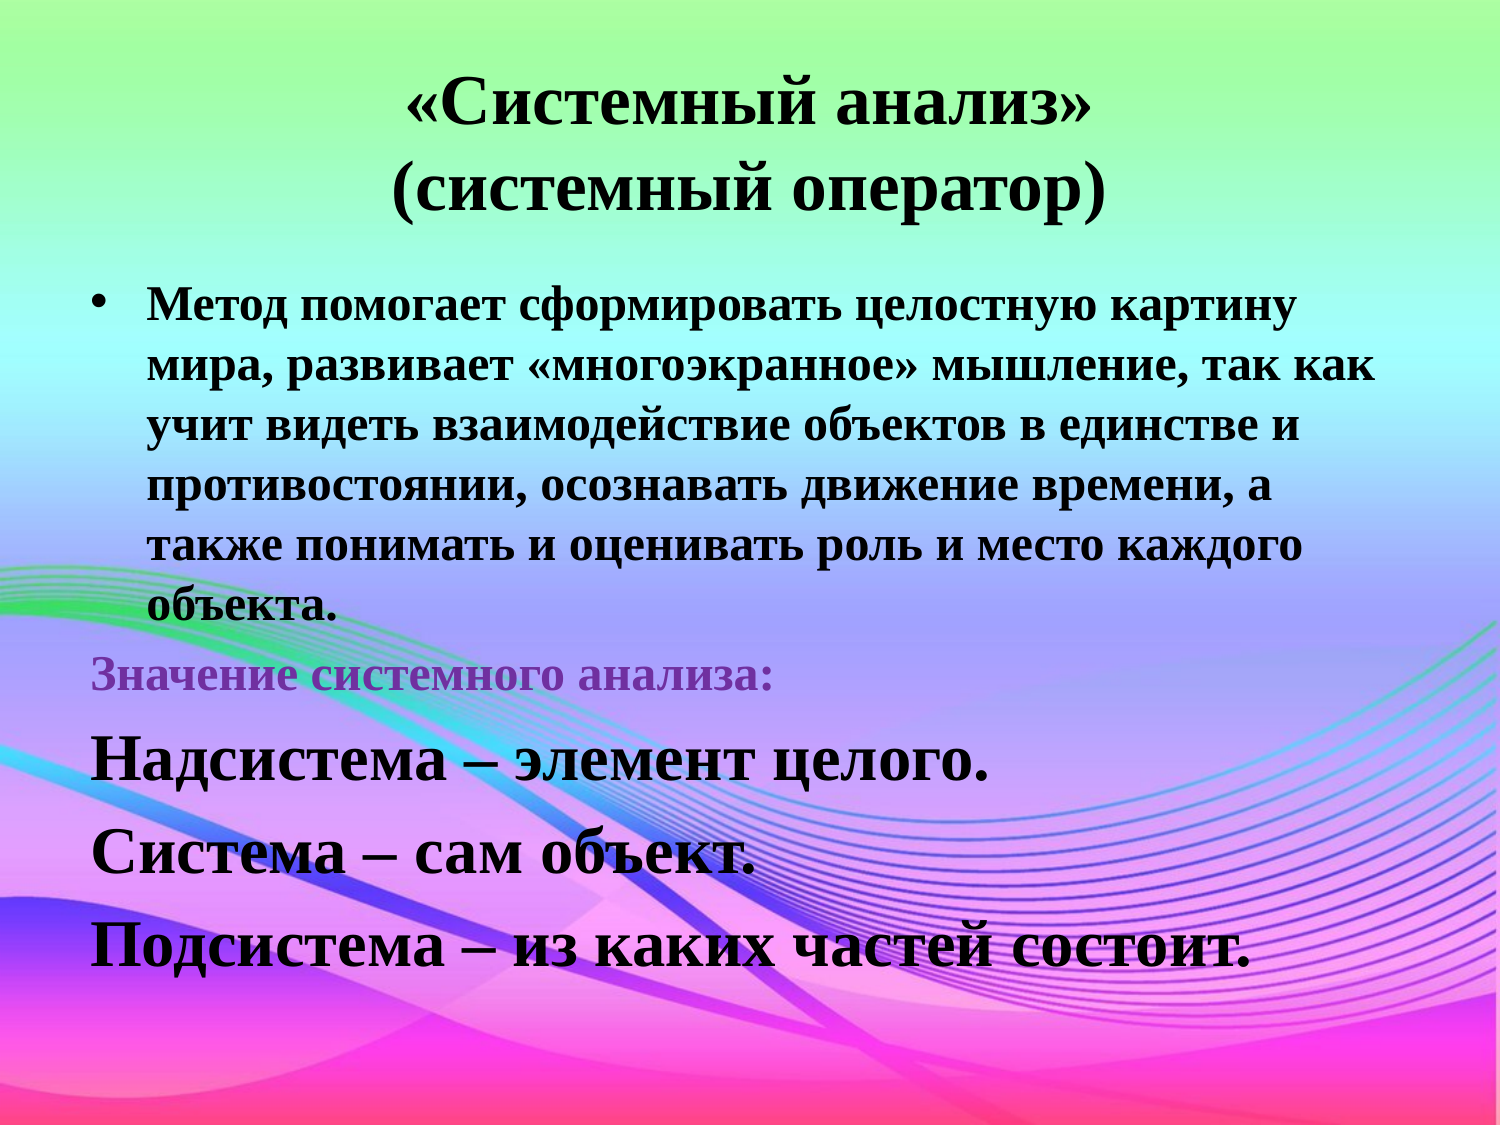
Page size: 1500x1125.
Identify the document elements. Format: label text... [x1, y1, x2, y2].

picture [0, 0, 1500, 1125]
list Метод помогает сформировать целостную картину мира, развивает «многоэкранное» мышление, так как учит видеть взаимодействие объектов в единстве и противостоянии, осознавать движение времени, а также понимать и оценивать роль и место каждого объекта. Значение системного анализа: Надсистема – элемент целого. Система – сам объект. Подсистема – из каких частей состоит. [75, 262, 1425, 1005]
title «Системный анализ» (системный оператор) [75, 45, 1425, 233]
